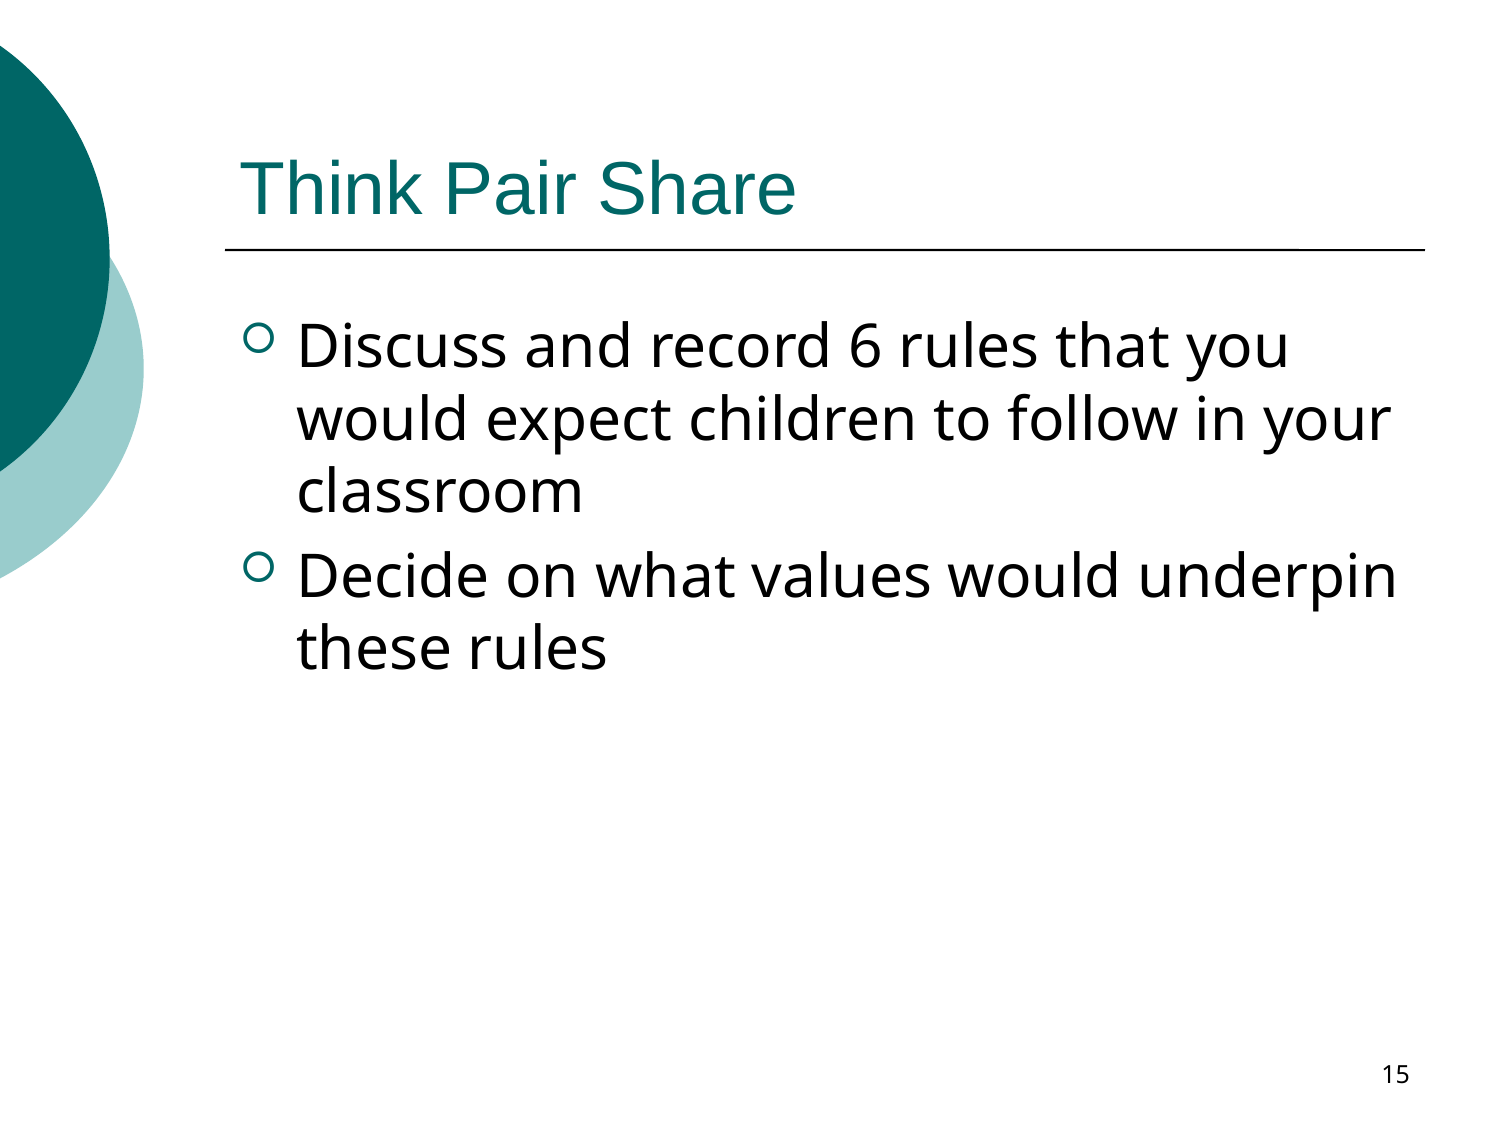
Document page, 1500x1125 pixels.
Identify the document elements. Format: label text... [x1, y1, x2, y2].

title Think Pair Share [224, 49, 1425, 238]
list Discuss and record 6 rules that you would expect children to follow in your classroom Decide on what values would underpin these rules [224, 299, 1425, 975]
slide_number 15 [1074, 1024, 1426, 1101]
